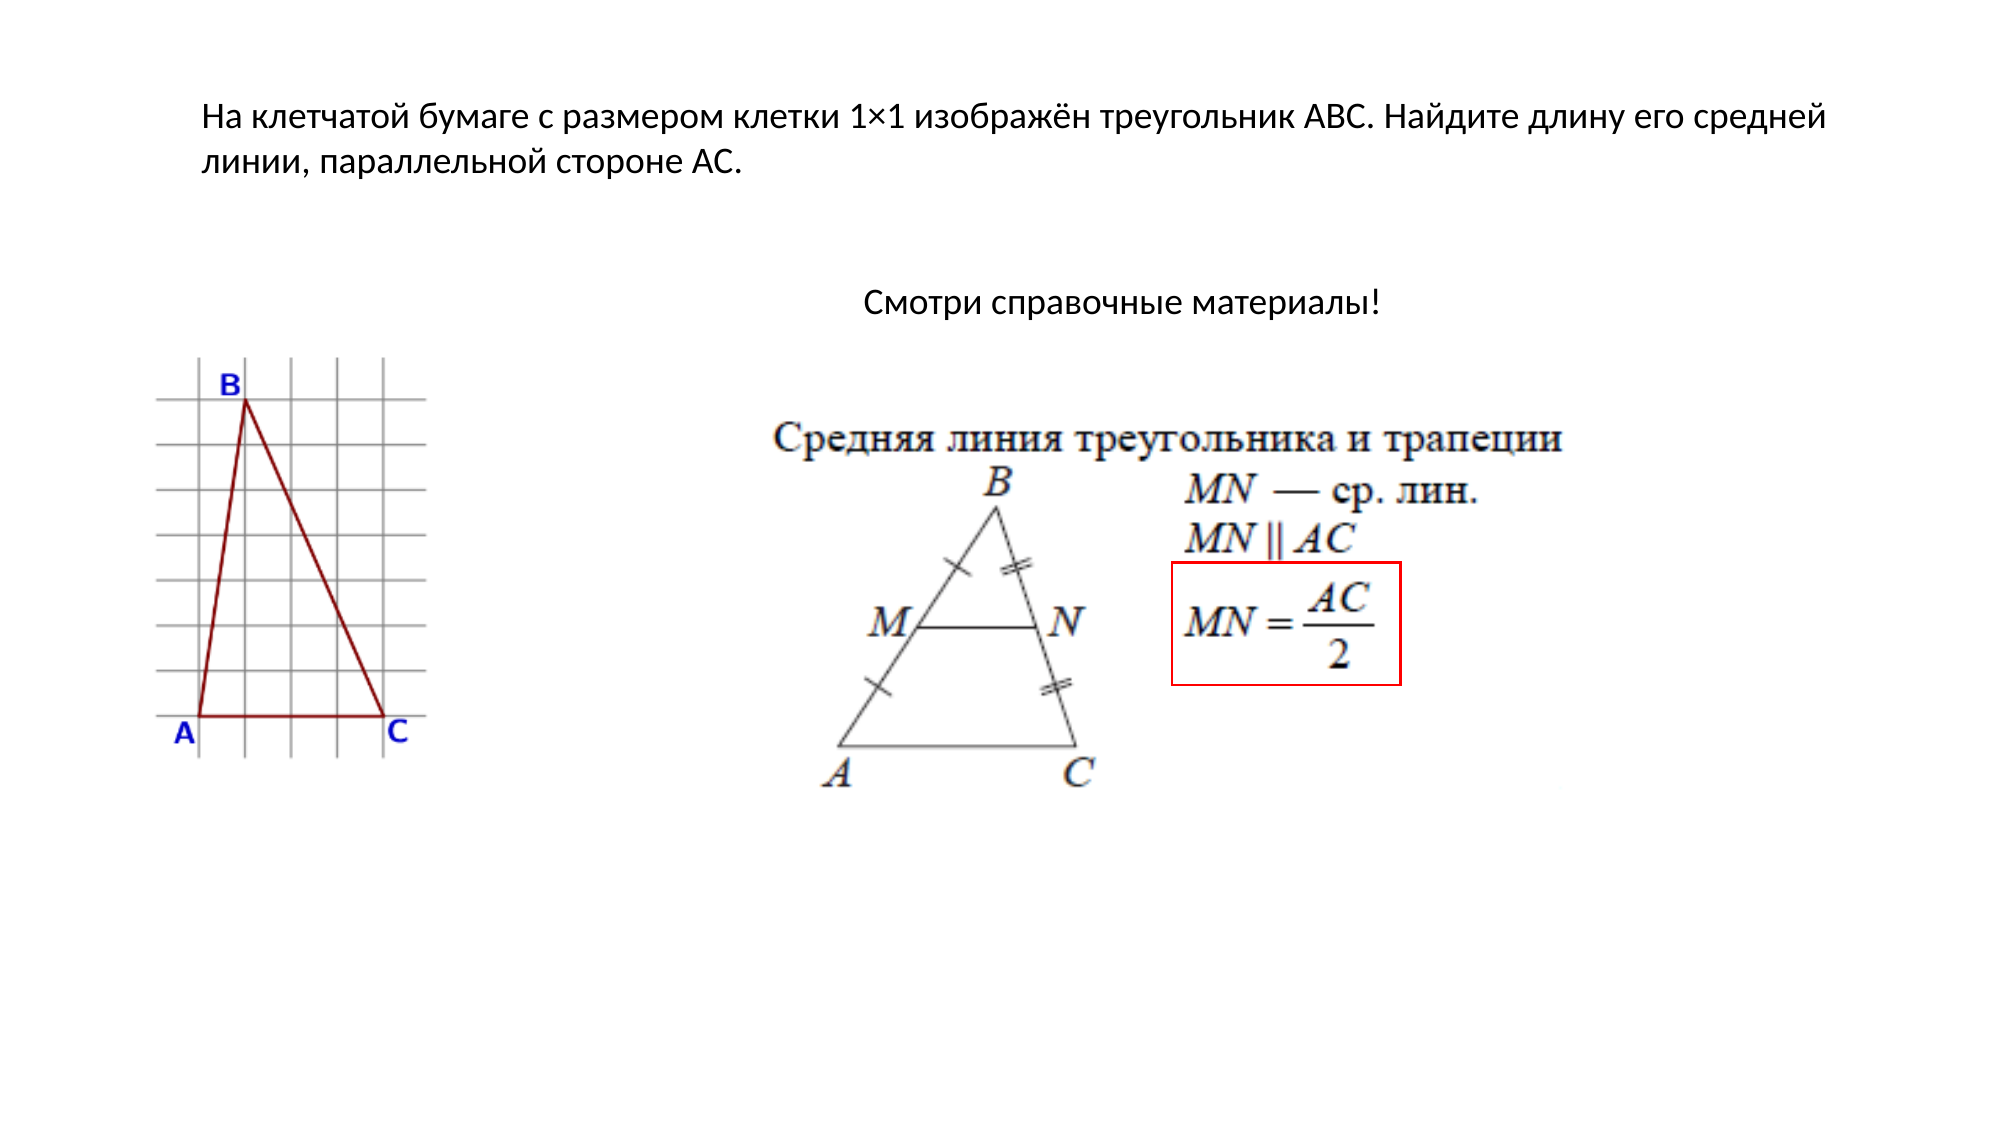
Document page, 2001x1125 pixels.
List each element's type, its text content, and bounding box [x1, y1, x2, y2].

picture [726, 383, 1629, 817]
picture [149, 350, 429, 775]
text_box Смотри справочные материалы! [848, 269, 1398, 330]
text_box На клетчатой бумаге с размером клетки 1×1 изображён треугольник ABC. Найдите длину его средней линии, параллельной стороне AC. [186, 84, 1931, 189]
